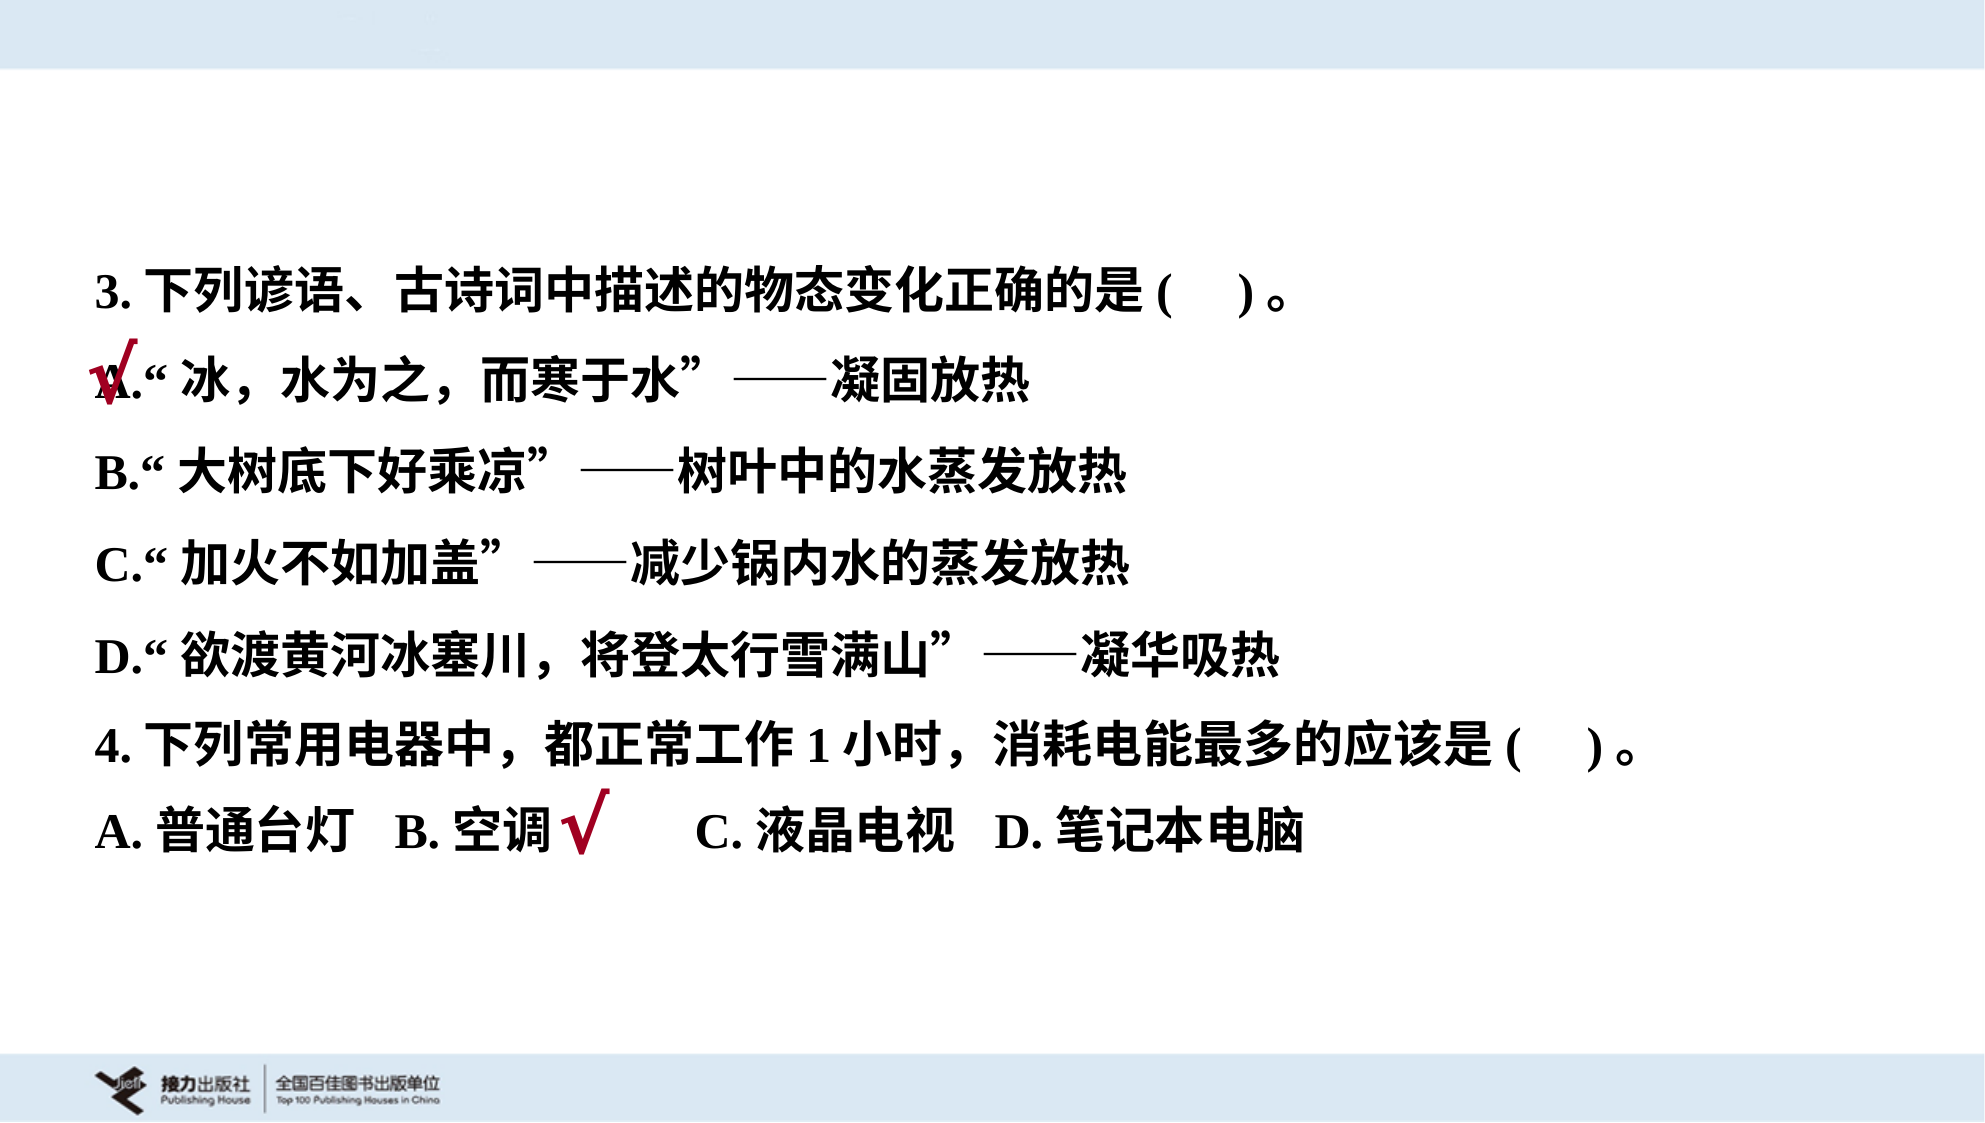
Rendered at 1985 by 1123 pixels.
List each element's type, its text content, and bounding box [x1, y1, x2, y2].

text_box A.“冰，水为之，而寒于水”——凝固放热 B.“大树底下好乘凉”——树叶中的水蒸发放热 C.“加火不如加盖”——减少锅内水的蒸发放热 D.“欲渡黄河冰塞川，将登太行雪满山”——凝华吸热 [94, 316, 1892, 684]
text_box 3.下列谚语、古诗词中描述的物态变化正确的是( )。 [94, 230, 1892, 316]
picture [0, 0, 1985, 1122]
text_box √ [558, 776, 610, 869]
text_box 4.下列常用电器中，都正常工作1小时，消耗电能最多的应该是( )。 [94, 685, 1892, 771]
text_box √ [86, 326, 139, 419]
text_box A.普通台灯 B.空调 C.液晶电视 D.笔记本电脑 [94, 771, 1892, 859]
